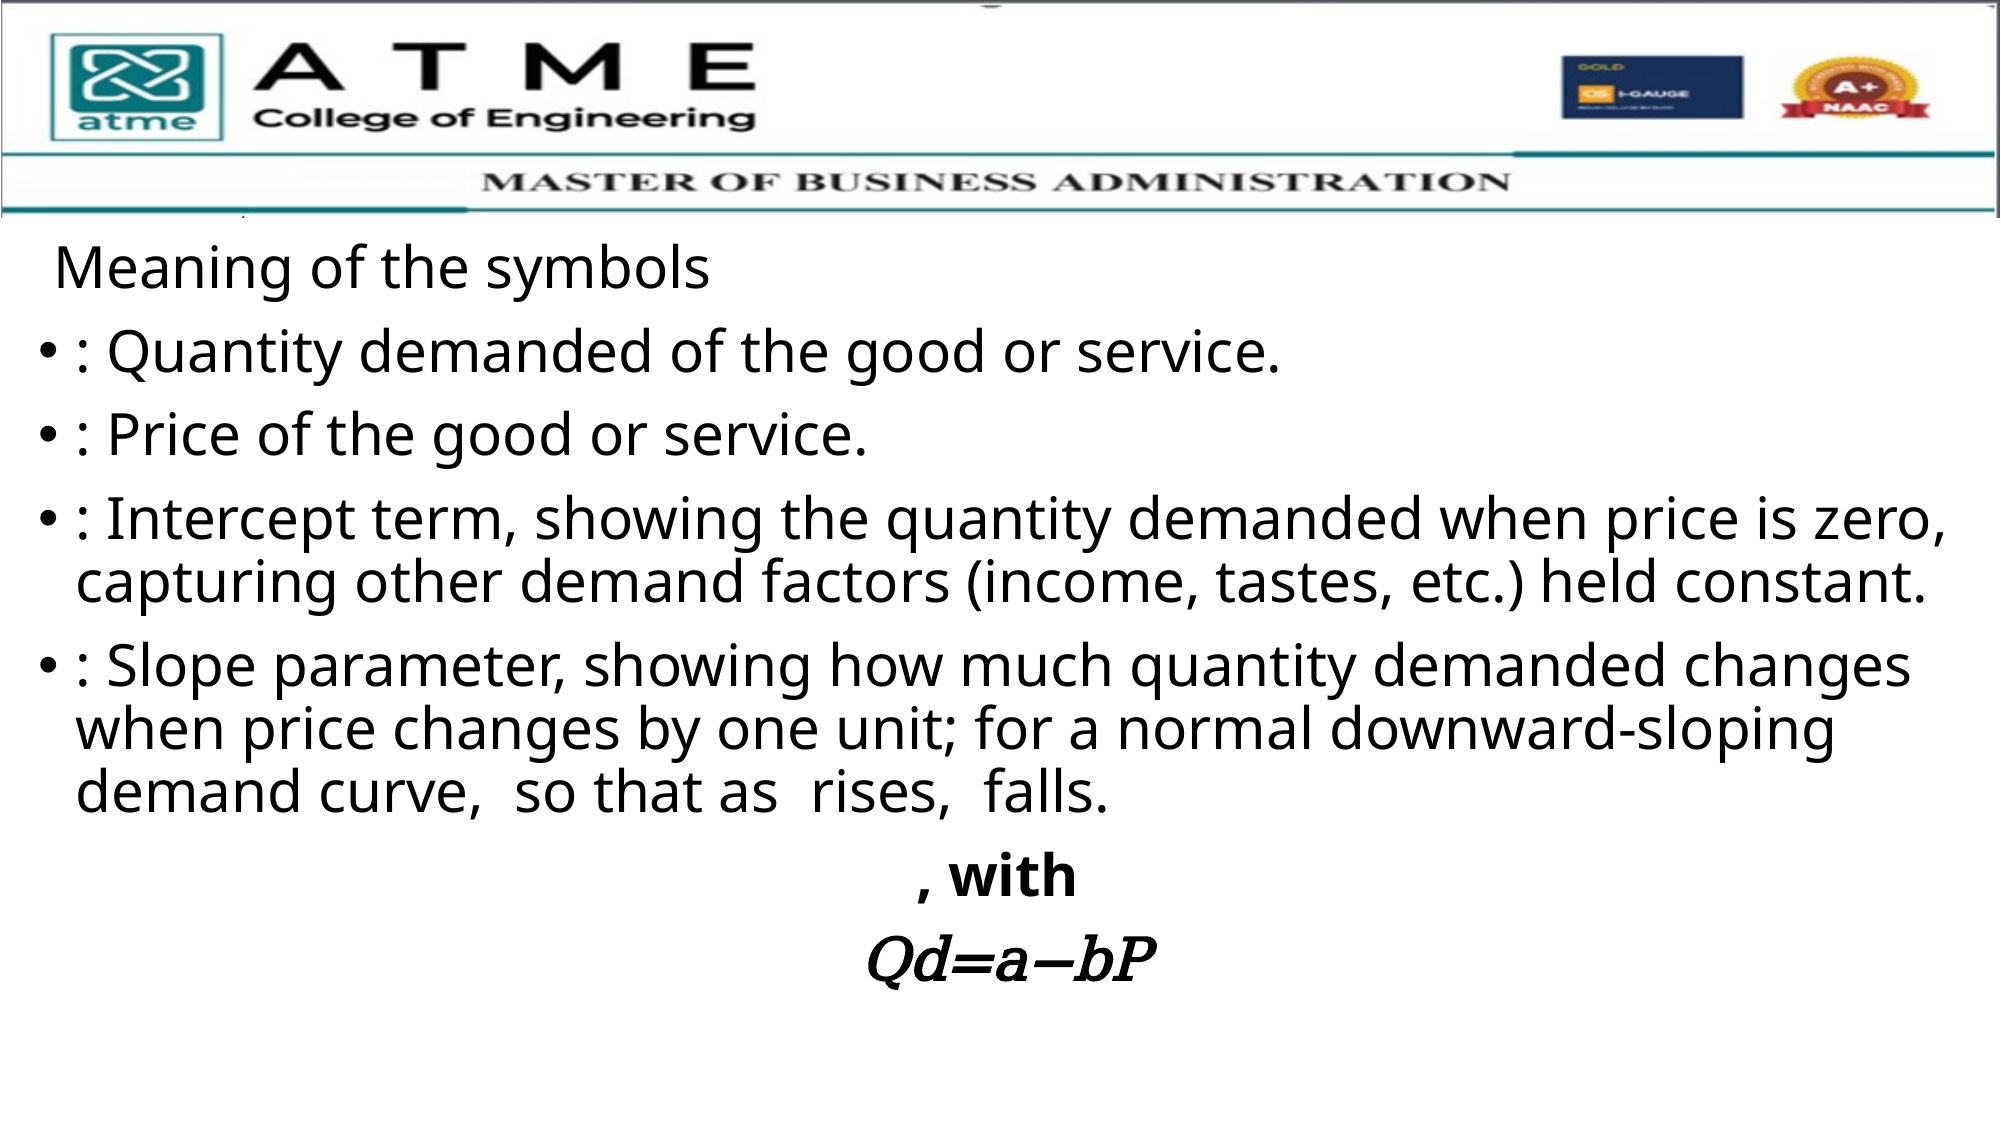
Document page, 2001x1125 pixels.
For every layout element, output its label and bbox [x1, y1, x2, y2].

picture [1, 0, 2000, 218]
